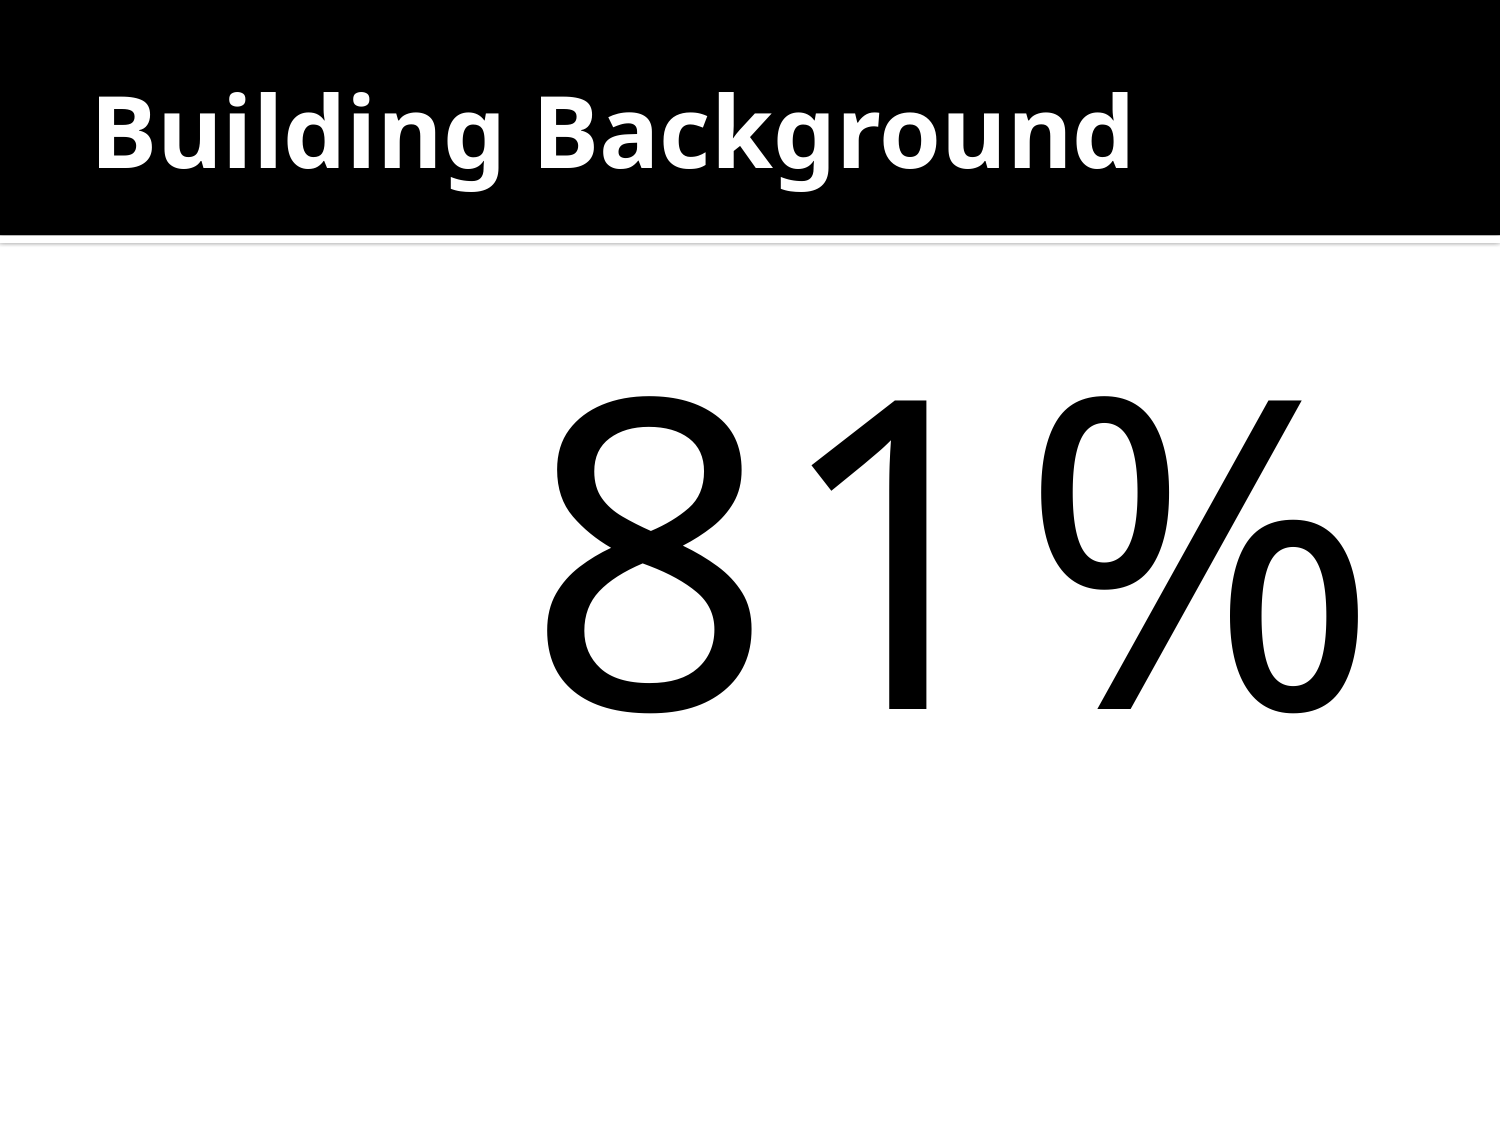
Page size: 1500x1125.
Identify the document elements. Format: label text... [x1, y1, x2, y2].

list 81% [50, 262, 1400, 860]
title Building Background [75, 25, 1425, 231]
